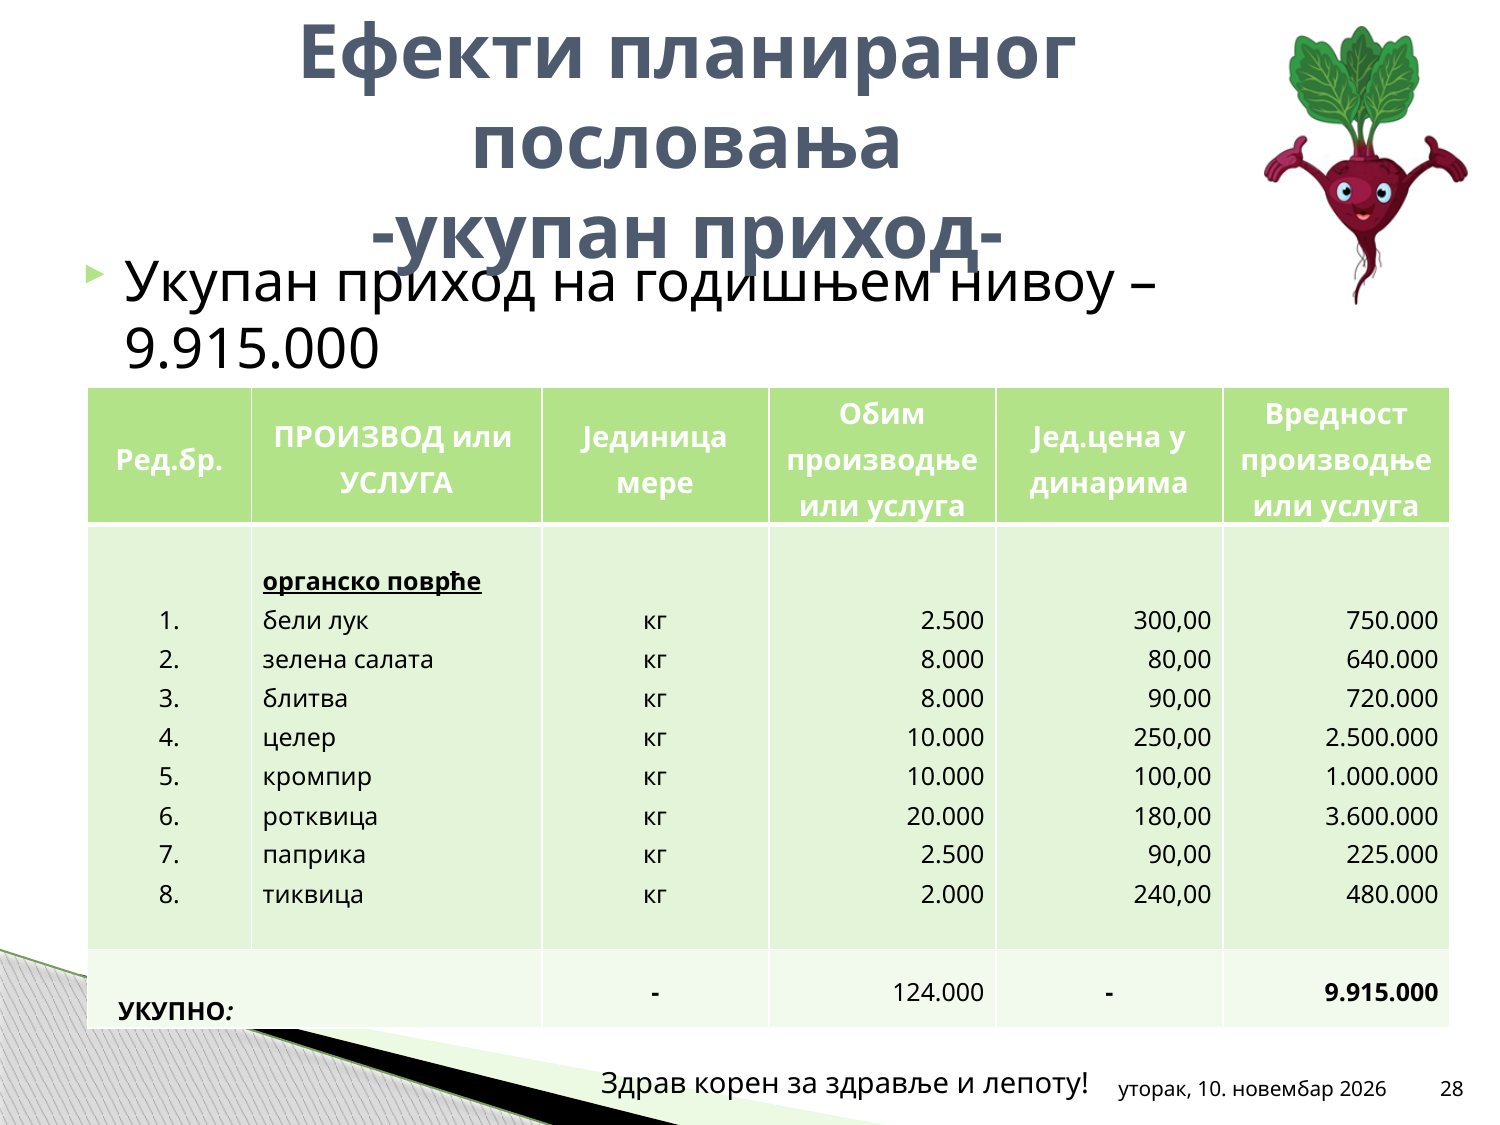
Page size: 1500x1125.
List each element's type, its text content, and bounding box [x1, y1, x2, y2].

table_header Јединица мере [543, 388, 768, 522]
slide_number среда, 31. октобар 2012 [1105, 1051, 1418, 1112]
table_cell 1. 2. 3. 4. 5. 6. 7. 8. [88, 527, 251, 949]
table_cell 750.000 640.000 720.000 2.500.000 1.000.000 3.600.000 225.000 480.000 [1224, 527, 1449, 949]
table_header Обим производње или услуга [770, 388, 995, 522]
table_header Ред.бр. [88, 388, 251, 522]
table_cell органско поврће бели лук зелена салата блитва целер кромпир ротквица паприка тиквица [252, 527, 541, 949]
table_cell 2.500 8.000 8.000 10.000 10.000 20.000 2.500 2.000 [770, 527, 995, 949]
list Укупан приход на годишњем нивоу – 9.915.000 [50, 237, 1400, 980]
table_cell 124.000 [770, 950, 995, 1027]
table_header Вредност производње или услуга [1224, 388, 1449, 522]
picture [1262, 24, 1471, 308]
title Ефекти планираног пословања -укупан приход- [62, 45, 1313, 233]
table_cell - [543, 950, 768, 1027]
table_cell - [997, 950, 1222, 1027]
table_header ПРОИЗВОД или УСЛУГА [252, 388, 541, 522]
table_cell 300,00 80,00 90,00 250,00 100,00 180,00 90,00 240,00 [997, 527, 1222, 949]
table_header Јед.цена у динарима [997, 388, 1222, 522]
slide_number 28 [1418, 1051, 1479, 1112]
table_cell УКУПНО: [88, 950, 541, 1027]
table_cell 9.915.000 [1224, 950, 1449, 1027]
table_cell кг кг кг кг кг кг кг кг [543, 527, 768, 949]
footer Здрав корен за здравље и лепоту! [575, 1051, 1105, 1112]
